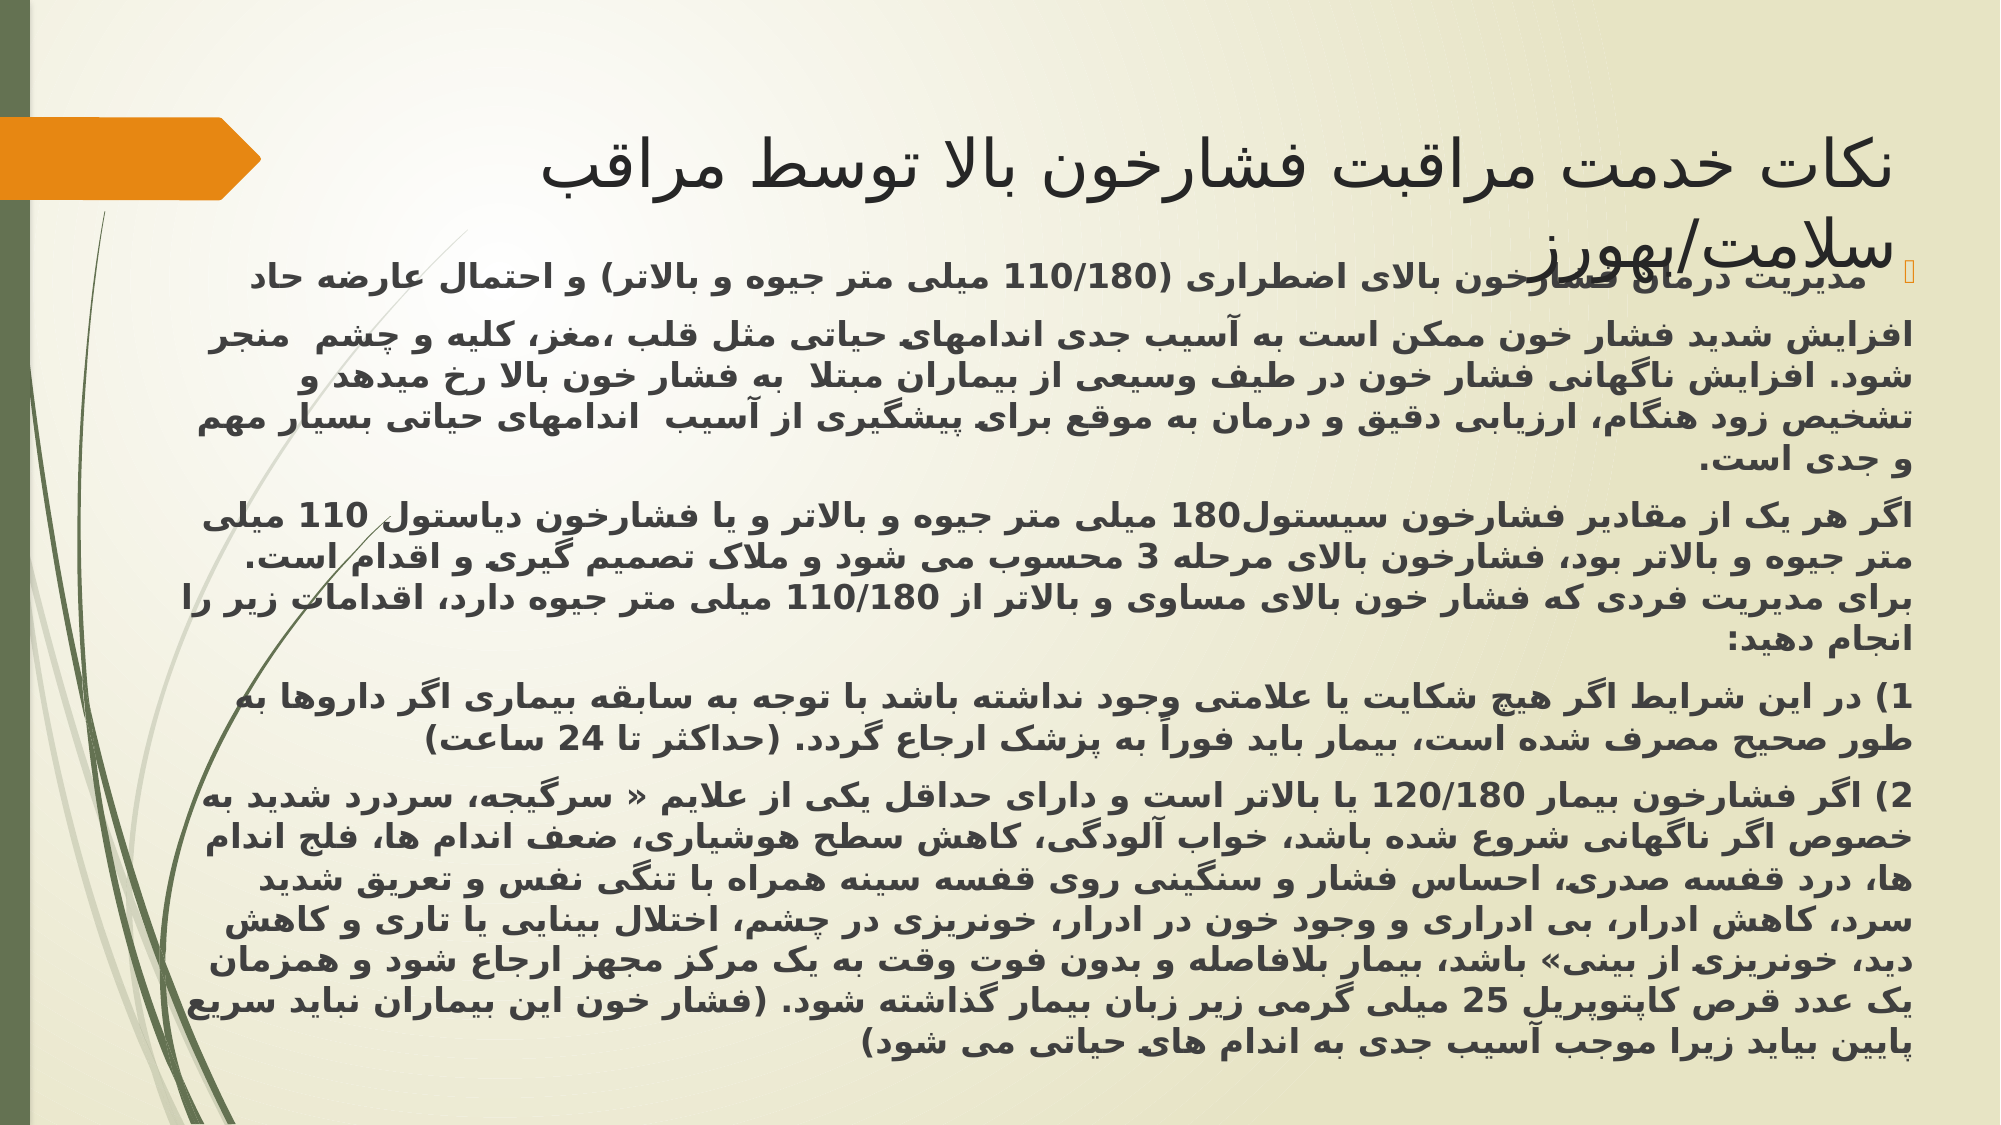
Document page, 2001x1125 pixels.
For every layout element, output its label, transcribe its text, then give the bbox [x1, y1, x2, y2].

list مدیریت درمان فشارخون بالای اضطراری (110/180 میلی متر جیوه و بالاتر) و احتمال عارضه حاد افزایش شدید فشار خون ممکن است به آسیب جدی اندامهای حیاتی مثل قلب ،مغز، کلیه و چشم منجر شود. افزایش ناگهانی فشار خون در طیف وسیعی از بیماران مبتلا به فشار خون بالا رخ میدهد و تشخیص زود هنگام، ارزیابی دقیق و درمان به موقع برای پیشگیری از آسیب اندامهای حیاتی بسیار مهم و جدی است. اگر هر یک از مقادیر فشارخون سیستول180 میلی متر جیوه و بالاتر و یا فشارخون دیاستول 110 میلی متر جیوه و بالاتر بود، فشارخون بالای مرحله 3 محسوب می شود و ملاک تصمیم گیری و اقدام است. برای مدیریت فردی که فشار خون بالای مساوی و بالاتر از 110/180 میلی متر جیوه دارد، اقدامات زیر را انجام دهید: 1) در این شرایط اگر هیچ شکایت یا علامتی وجود نداشته باشد با توجه به سابقه بیماری اگر داروها به طور صحیح مصرف شده است، بیمار باید فوراً به پزشک ارجاع گردد. (حداکثر تا 24 ساعت) 2) اگر فشارخون بیمار 120/180 یا بالاتر است و دارای حداقل یکی از علایم « سرگیجه، سردرد شدید به خصوص اگر ناگهانی شروع شده باشد، خواب آلودگی، کاهش سطح هوشیاری، ضعف اندام ها، فلج اندام ها، درد قفسه صدری، احساس فشار و سنگینی روی قفسه سینه همراه با تنگی نفس و تعریق شدید سرد، کاهش ادرار، بی ادراری و وجود خون در ادرار، خونریزی در چشم، اختلال بینایی یا تاری و کاهش دید، خونریزی از بینی» باشد، بیمار بلافاصله و بدون فوت وقت به یک مرکز مجهز ارجاع شود و همزمان یک عدد قرص کاپتوپریل 25 میلی گرمی زیر زبان بیمار گذاشته شود. (فشار خون این بیماران نباید سریع پایین بیاید زیرا موجب آسیب جدی به اندام های حیاتی می شود) [158, 247, 1929, 1069]
text_box نکات خدمت مراقبت فشارخون بالا توسط مراقب سلامت/بهورز [242, 112, 1913, 323]
